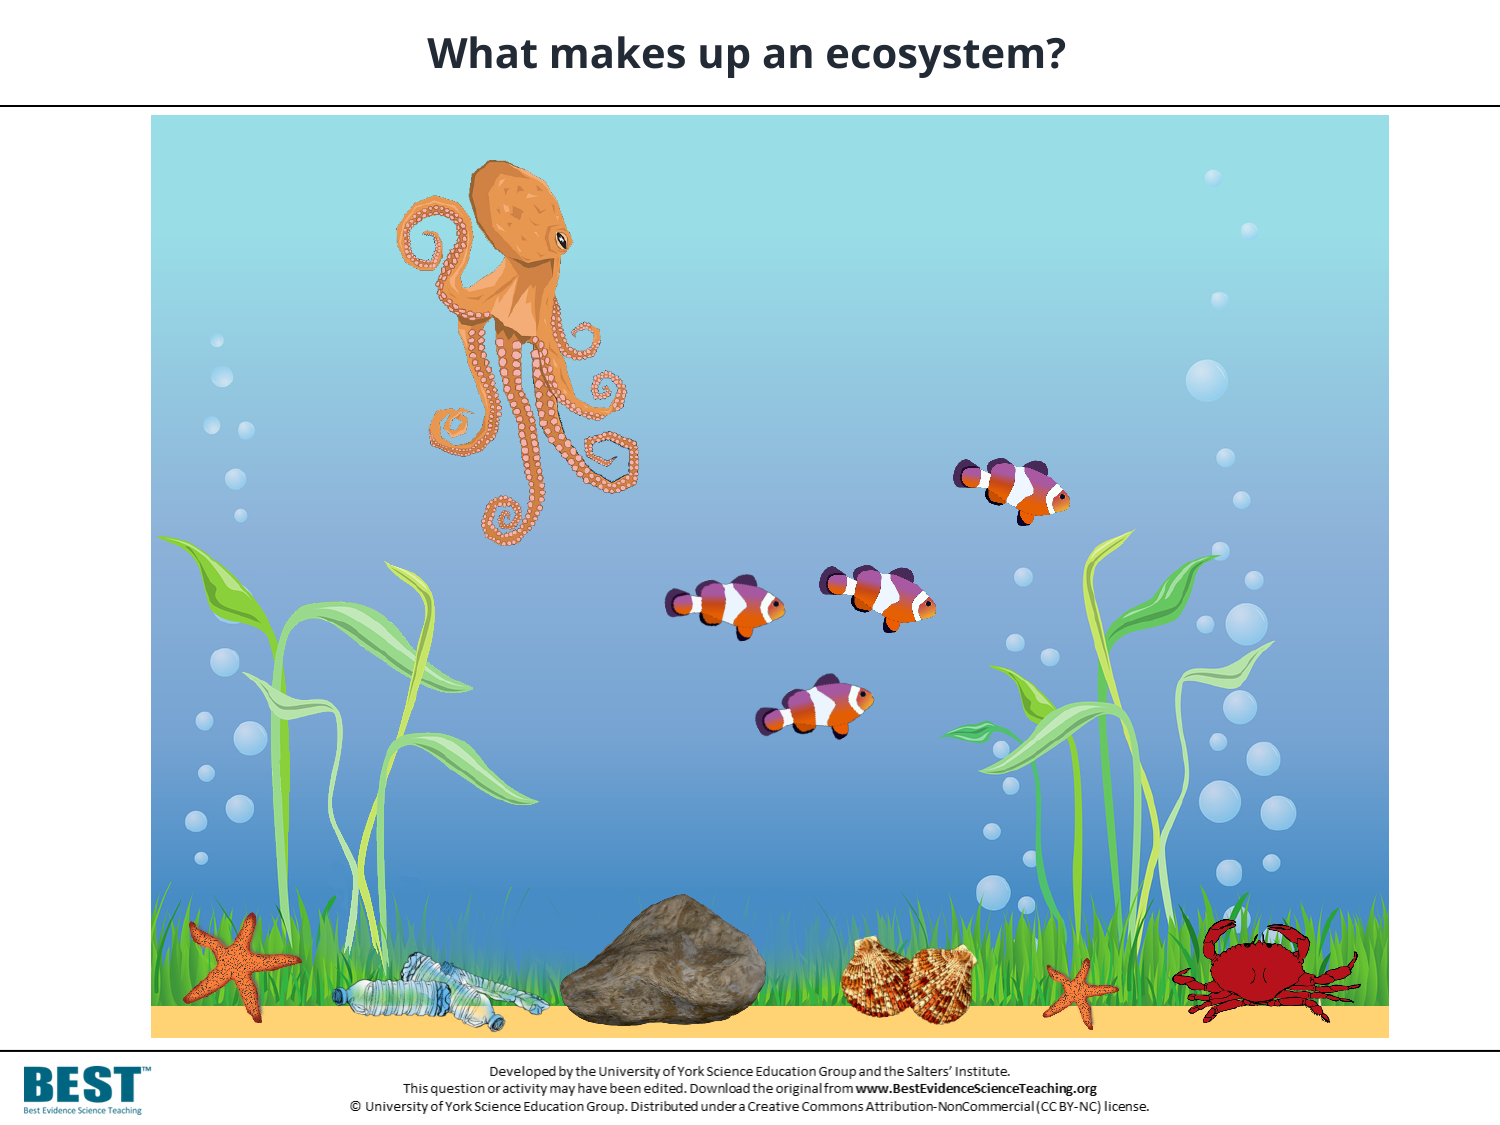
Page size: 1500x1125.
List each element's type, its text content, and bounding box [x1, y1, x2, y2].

picture [0, 105, 1500, 1125]
text_box What makes up an ecosystem? [23, 4, 1471, 99]
